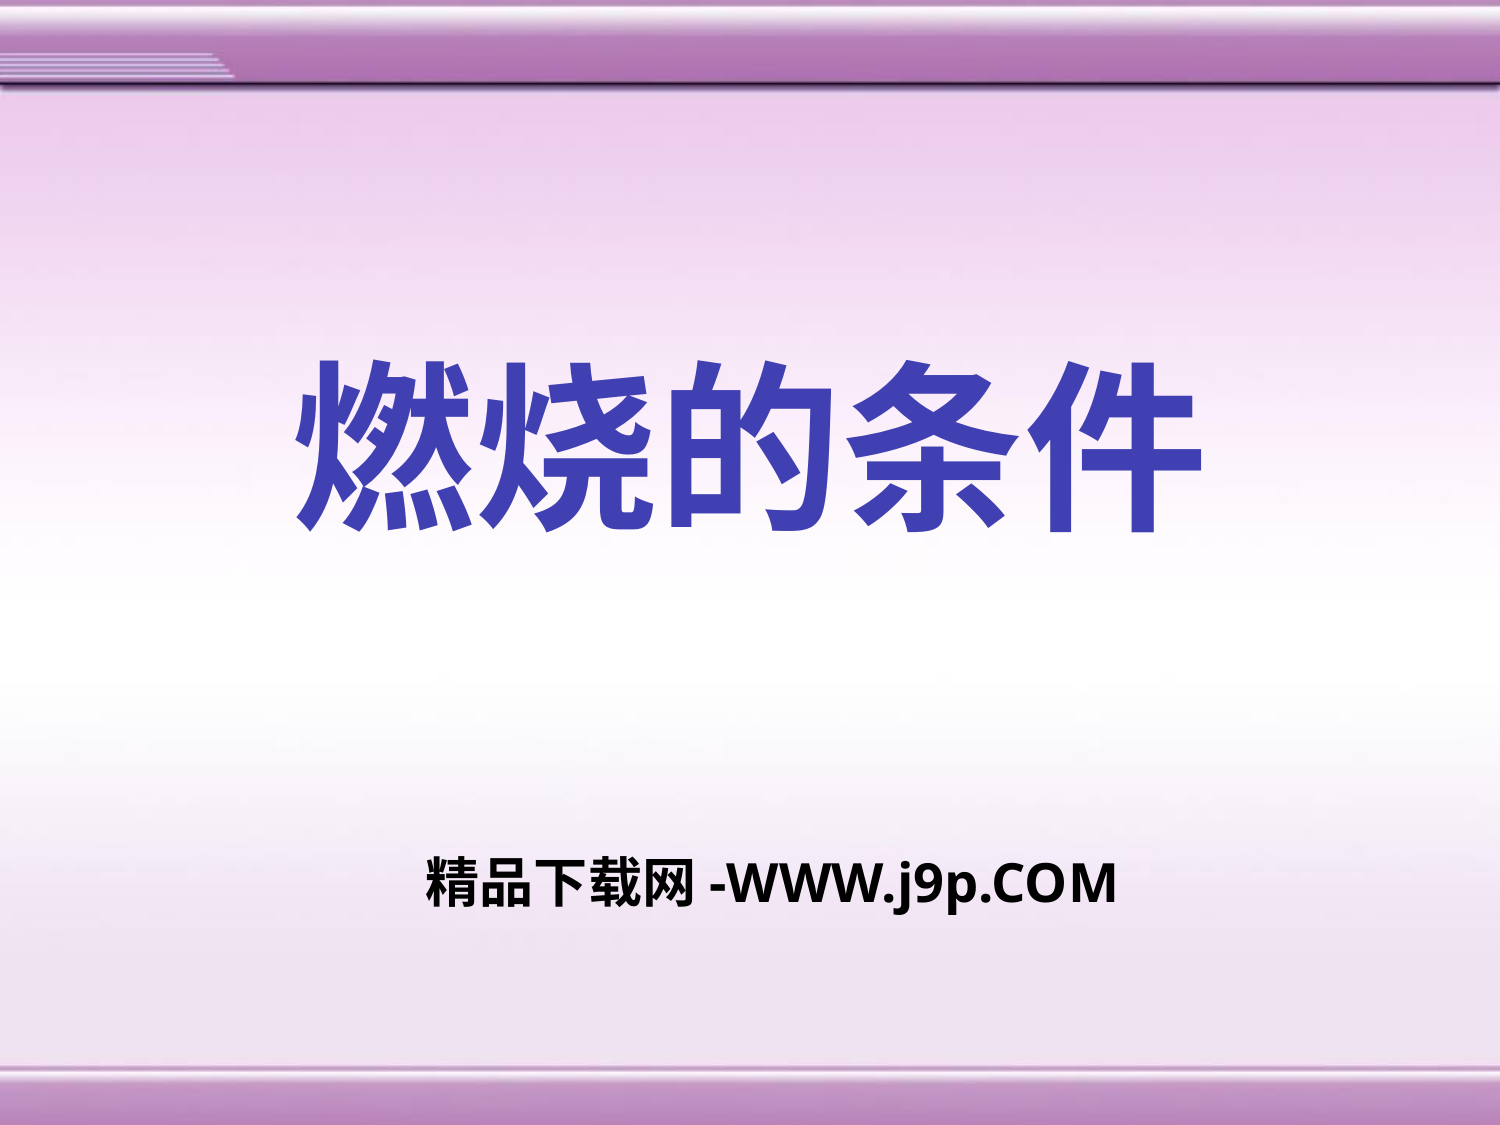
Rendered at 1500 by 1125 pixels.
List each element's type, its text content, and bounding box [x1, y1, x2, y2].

picture [0, 0, 1500, 326]
text_box 燃烧的条件 [0, 326, 1500, 561]
picture [0, 561, 1500, 1125]
text_box 精品下载网-WWW.j9p.COM [354, 834, 1191, 921]
